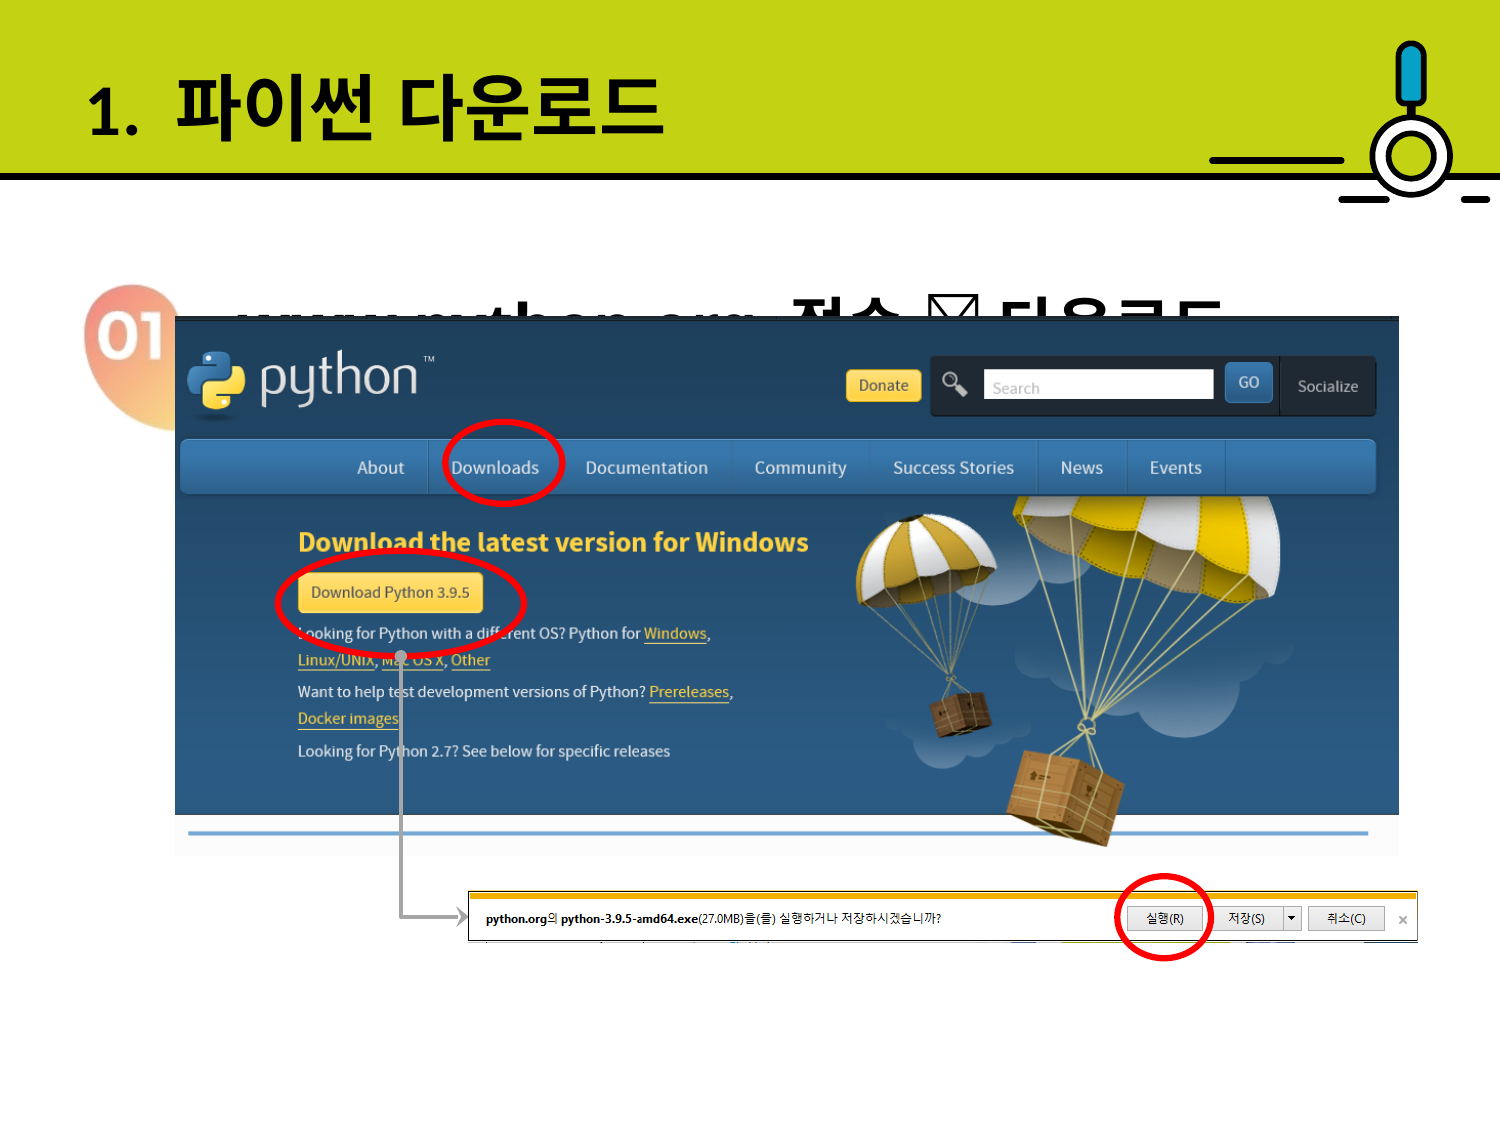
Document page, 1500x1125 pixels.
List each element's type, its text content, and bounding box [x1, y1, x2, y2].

text_box [1133, 951, 1195, 961]
picture [468, 890, 1419, 944]
text_box 1. 파이썬 다운로드 [70, 11, 1014, 158]
picture [70, 269, 1399, 856]
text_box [304, 752, 566, 821]
text_box www.python.org 접속  다운로드 [222, 152, 1430, 380]
text_box [1128, 874, 1201, 888]
